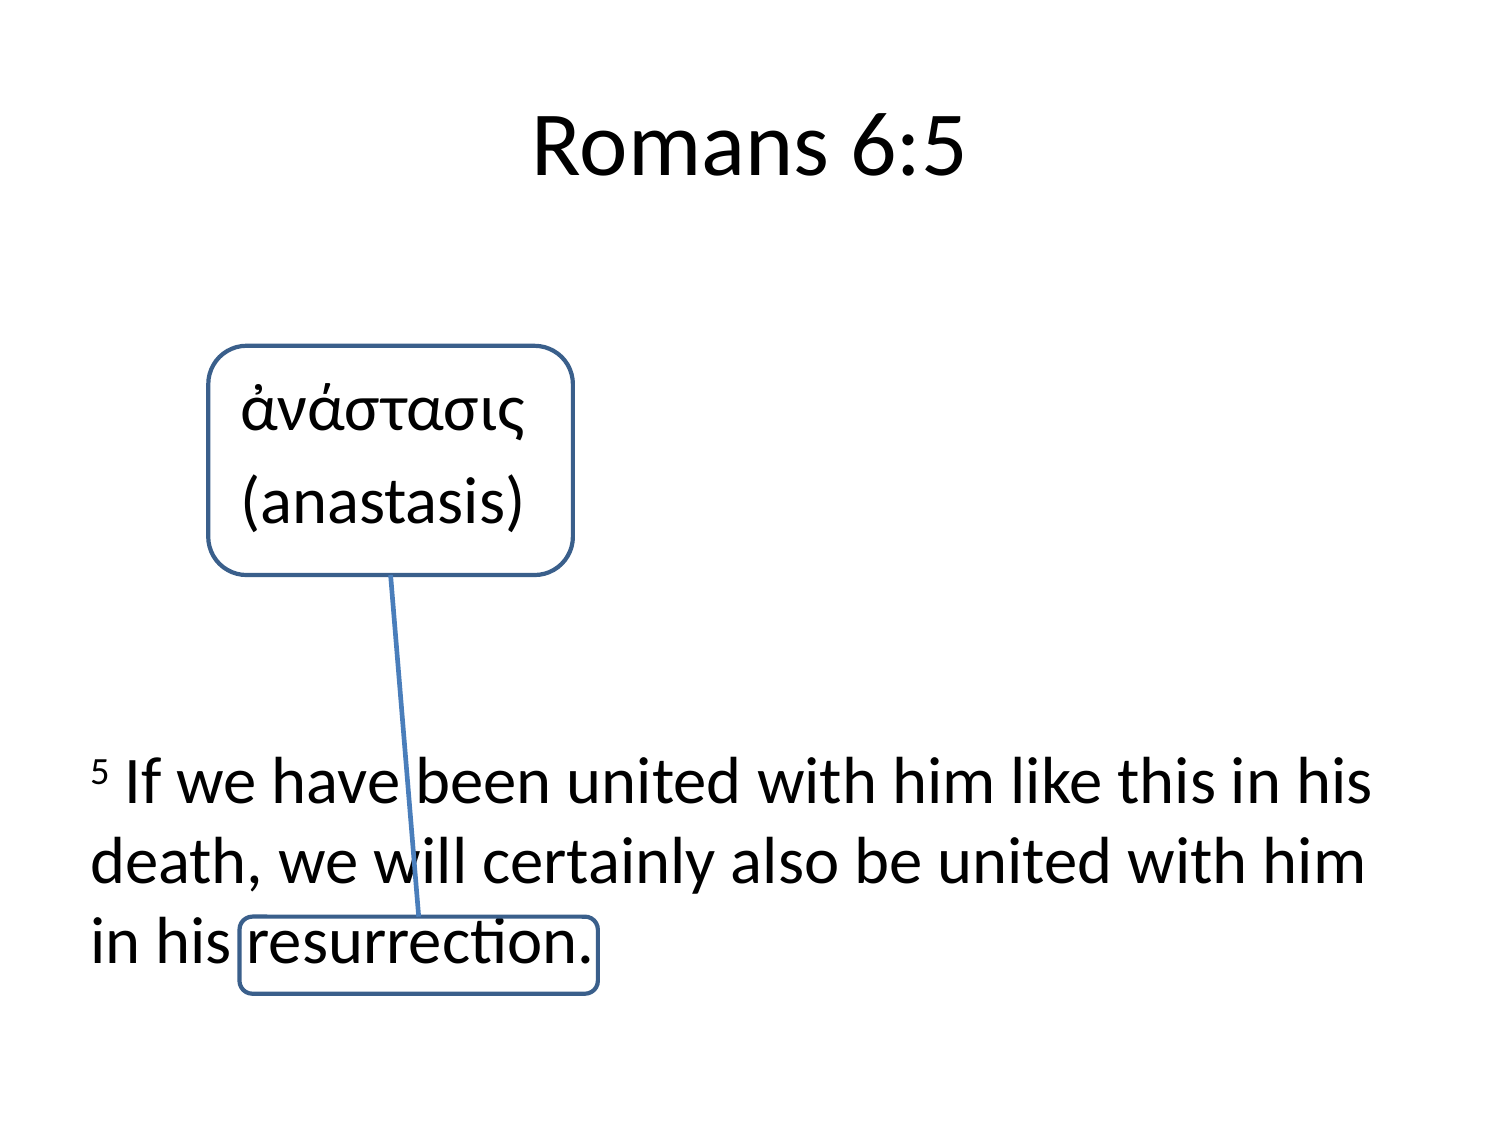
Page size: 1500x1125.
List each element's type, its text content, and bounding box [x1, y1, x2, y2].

text_box [237, 914, 600, 996]
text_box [390, 574, 419, 917]
text_box [206, 343, 575, 578]
list ἀνάστασις (anastasis) 5 If we have been united with him like this in his death, we will certainly also be united with him in his resurrection. [75, 262, 1425, 1005]
title Romans 6:5 [75, 45, 1425, 233]
